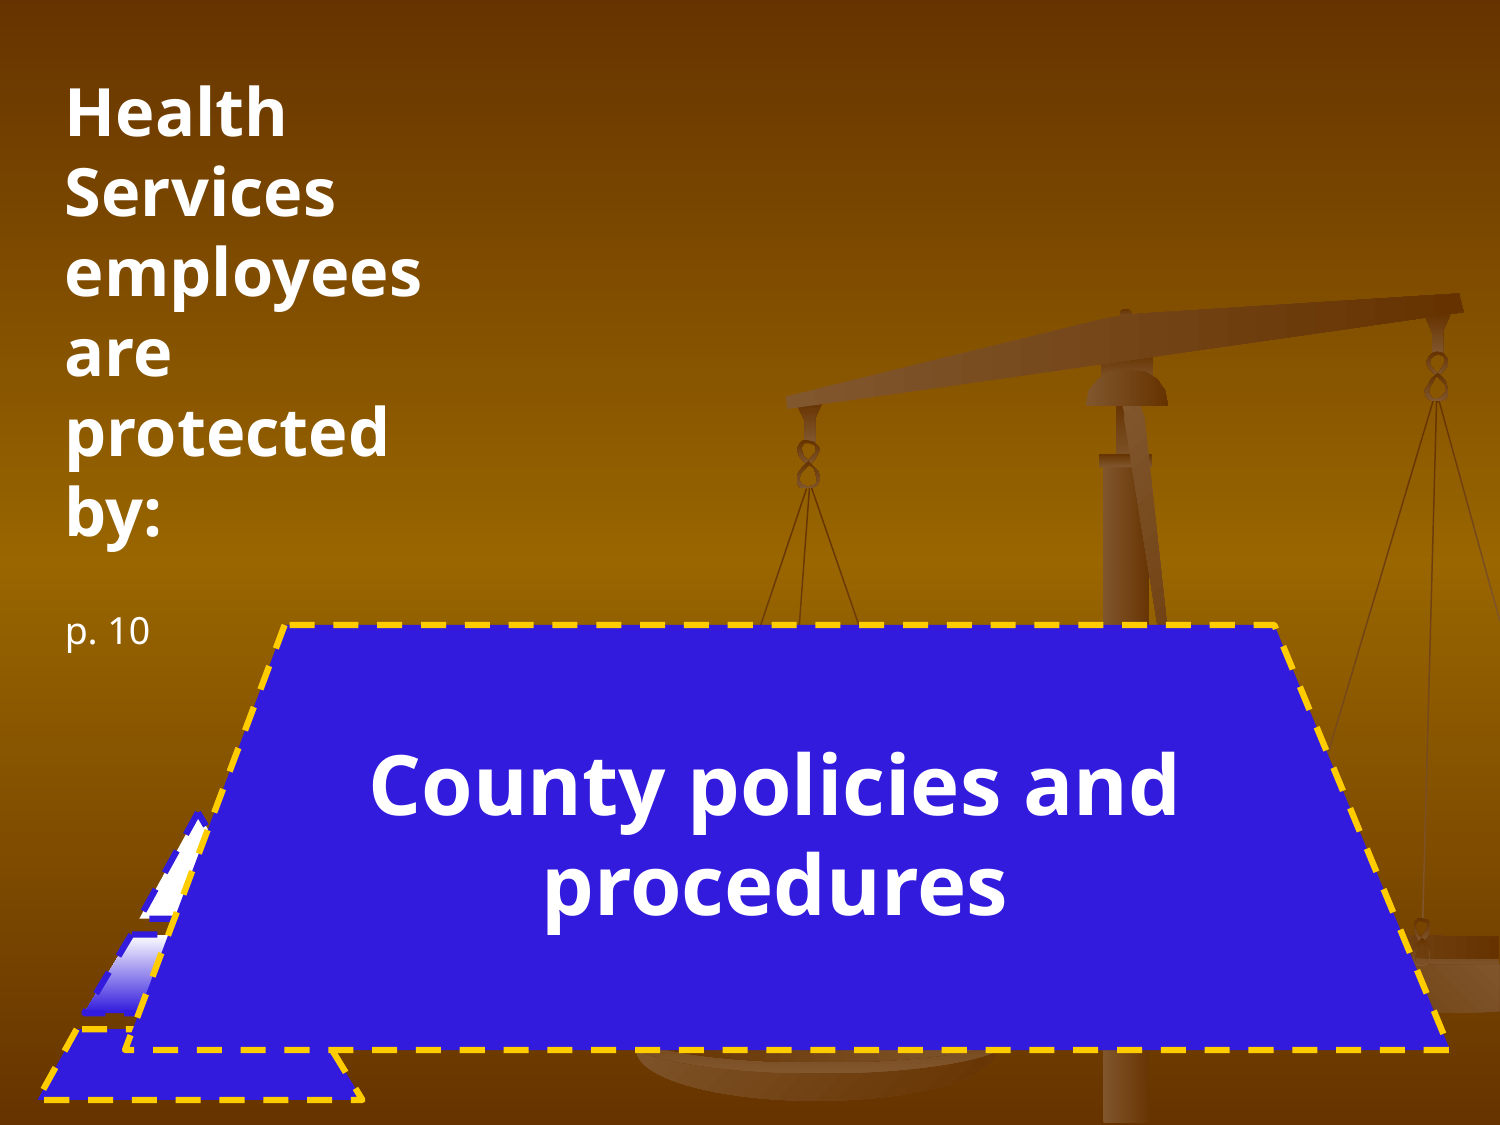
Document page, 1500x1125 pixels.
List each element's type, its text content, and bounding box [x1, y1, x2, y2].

text_box Health Services employees are protected by: [50, 62, 475, 557]
text_box County policies and procedures [324, 724, 1225, 940]
text_box [215, 624, 1451, 1051]
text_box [37, 812, 363, 1101]
text_box p. 10 [50, 599, 175, 718]
